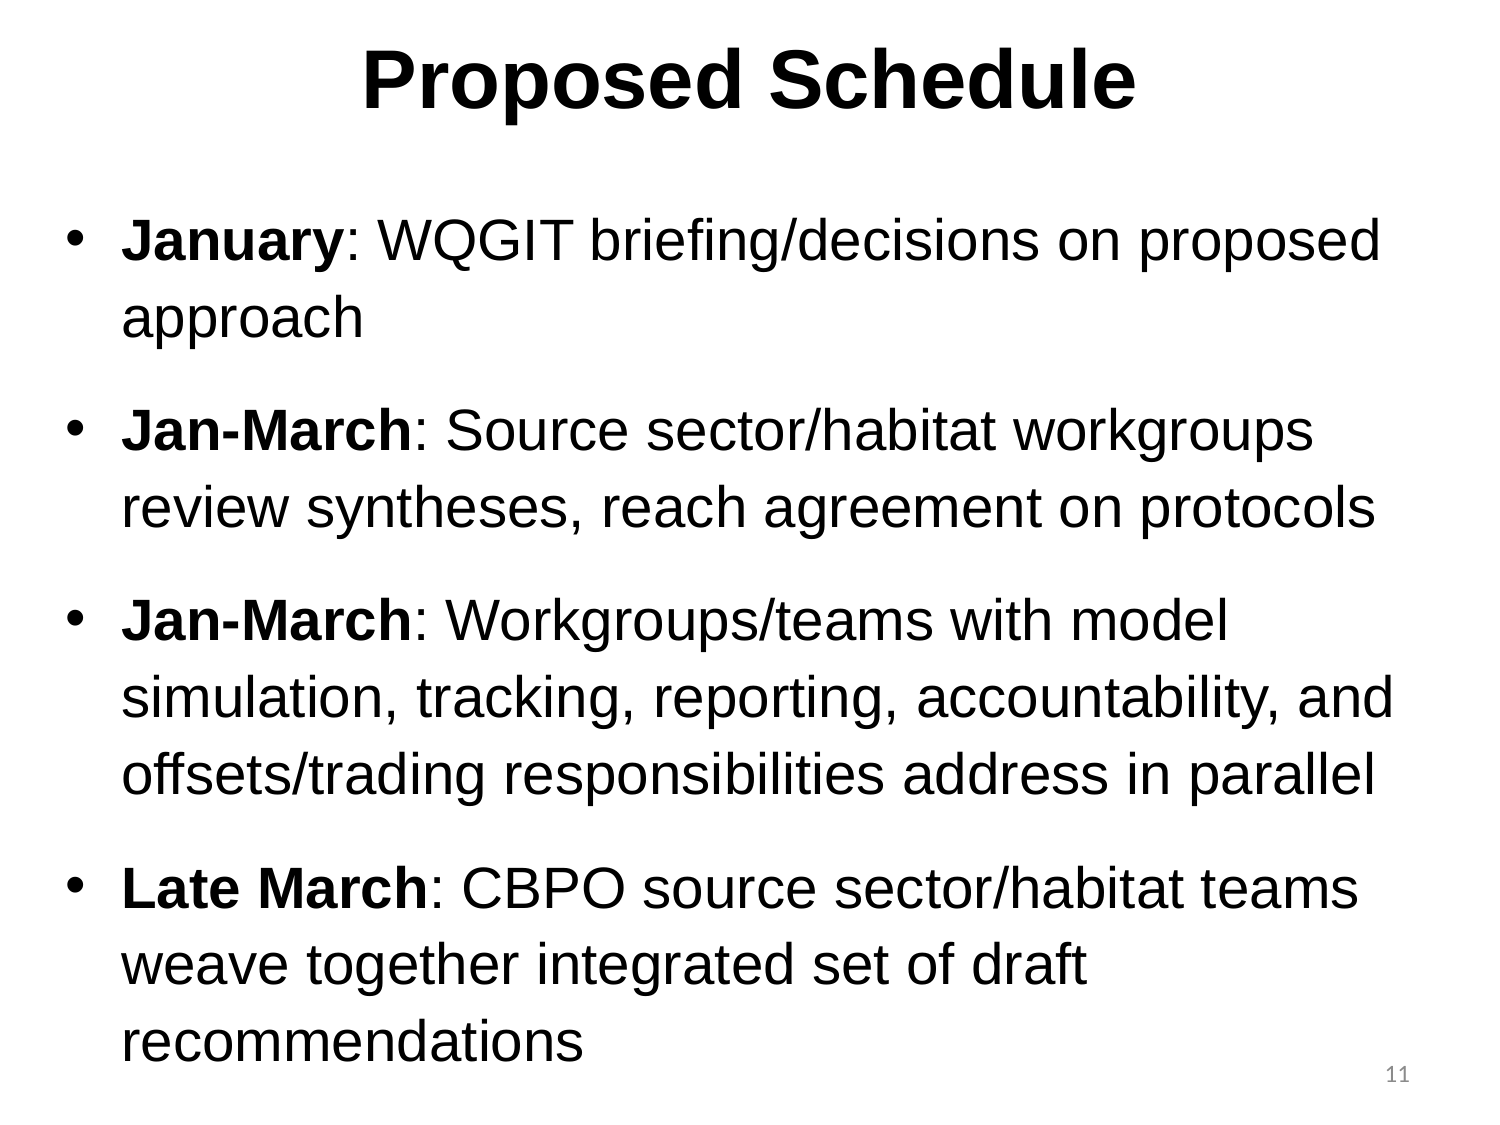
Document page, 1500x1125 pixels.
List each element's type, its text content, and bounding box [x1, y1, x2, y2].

slide_number 11 [1074, 1042, 1425, 1103]
title Proposed Schedule [75, 0, 1425, 150]
list January: WQGIT briefing/decisions on proposed approach Jan-March: Source sector/habitat workgroups review syntheses, reach agreement on protocols Jan-March: Workgroups/teams with model simulation, tracking, reporting, accountability, and offsets/trading responsibilities address in parallel Late March: CBPO source sector/habitat teams weave together integrated set of draft recommendations [50, 187, 1438, 1088]
